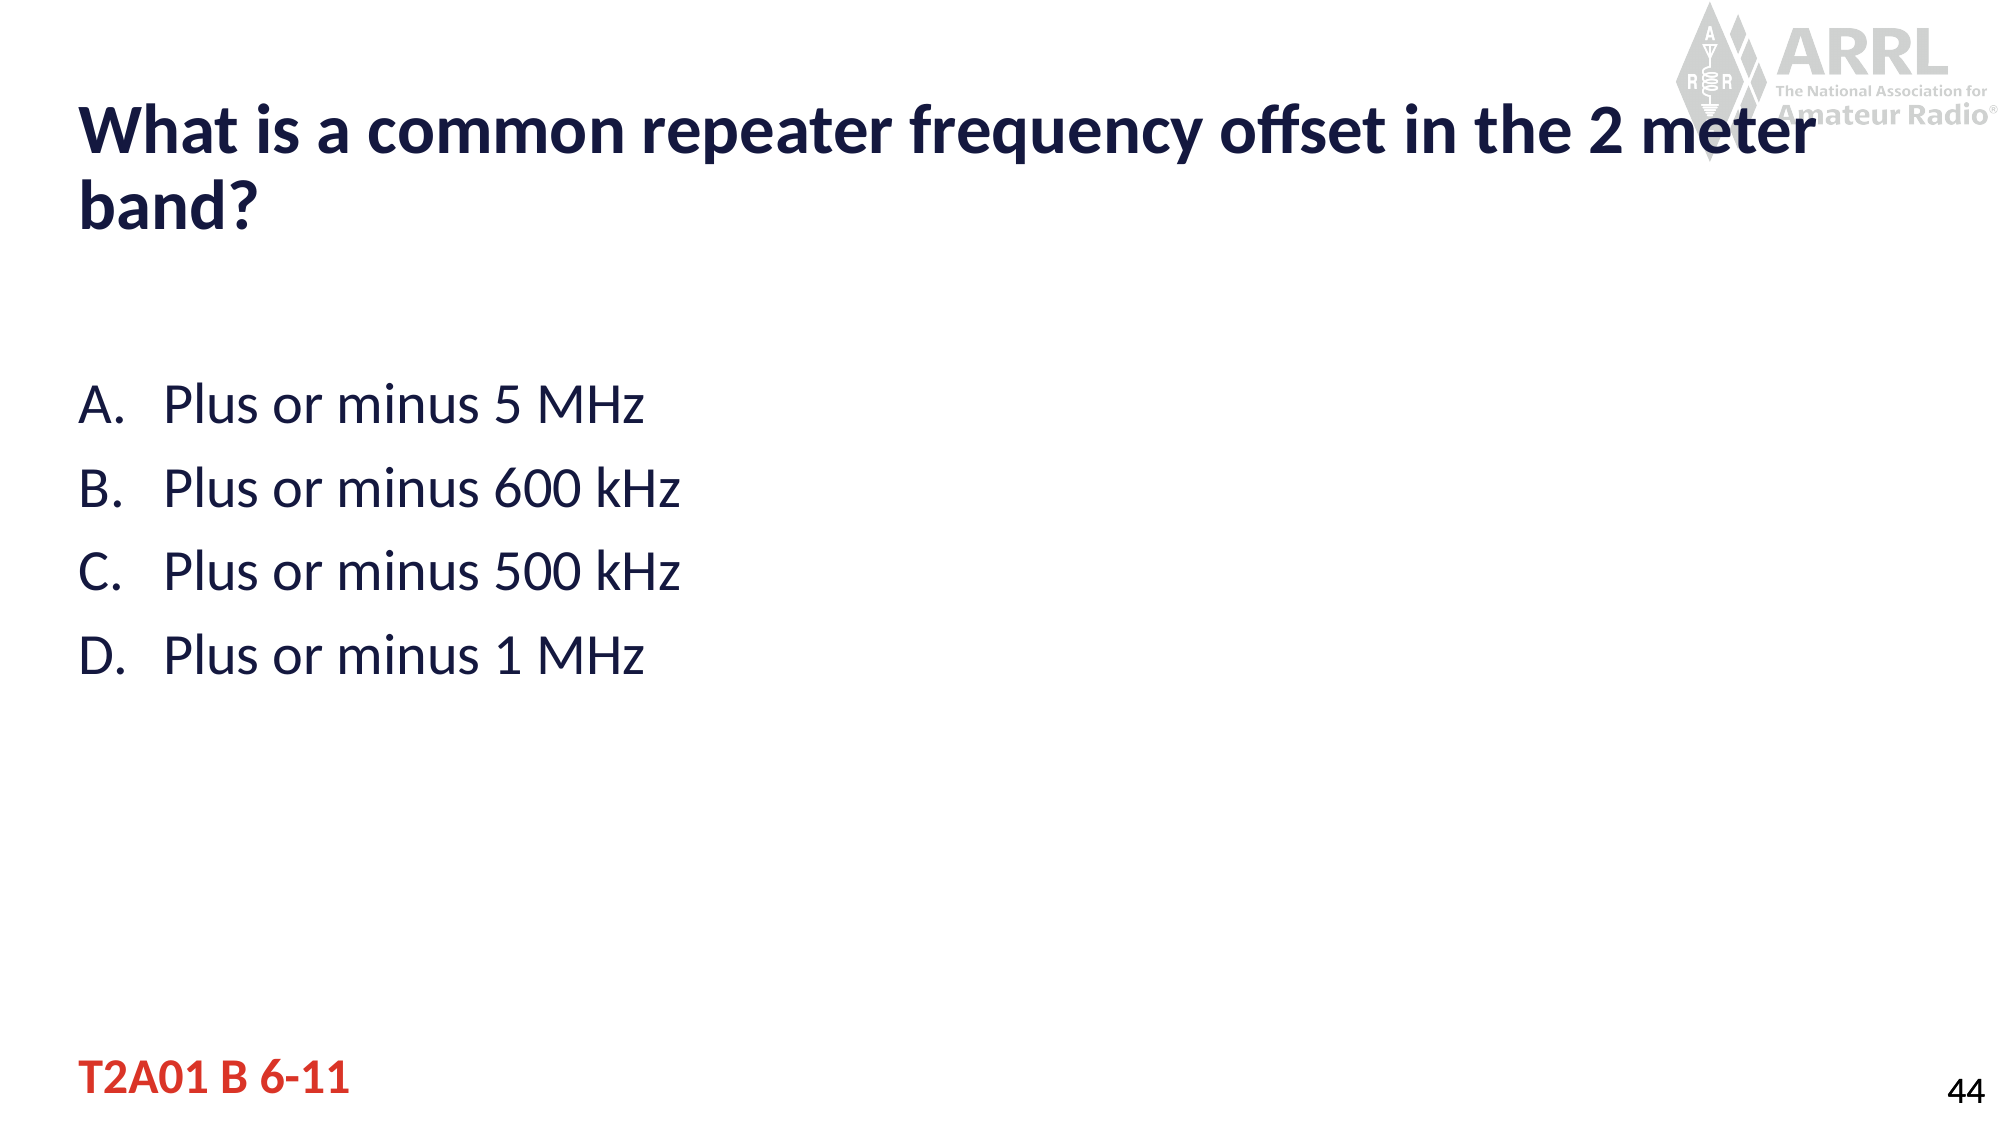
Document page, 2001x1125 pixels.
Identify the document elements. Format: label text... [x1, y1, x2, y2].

list Plus or minus 5 MHz Plus or minus 600 kHz Plus or minus 500 kHz Plus or minus 1 MHz [63, 365, 1863, 989]
title What is a common repeater frequency offset in the 2 meter band? [63, 59, 1863, 278]
text_box T2A01 B 6-11 [63, 1036, 921, 1112]
picture [1674, 0, 2000, 164]
